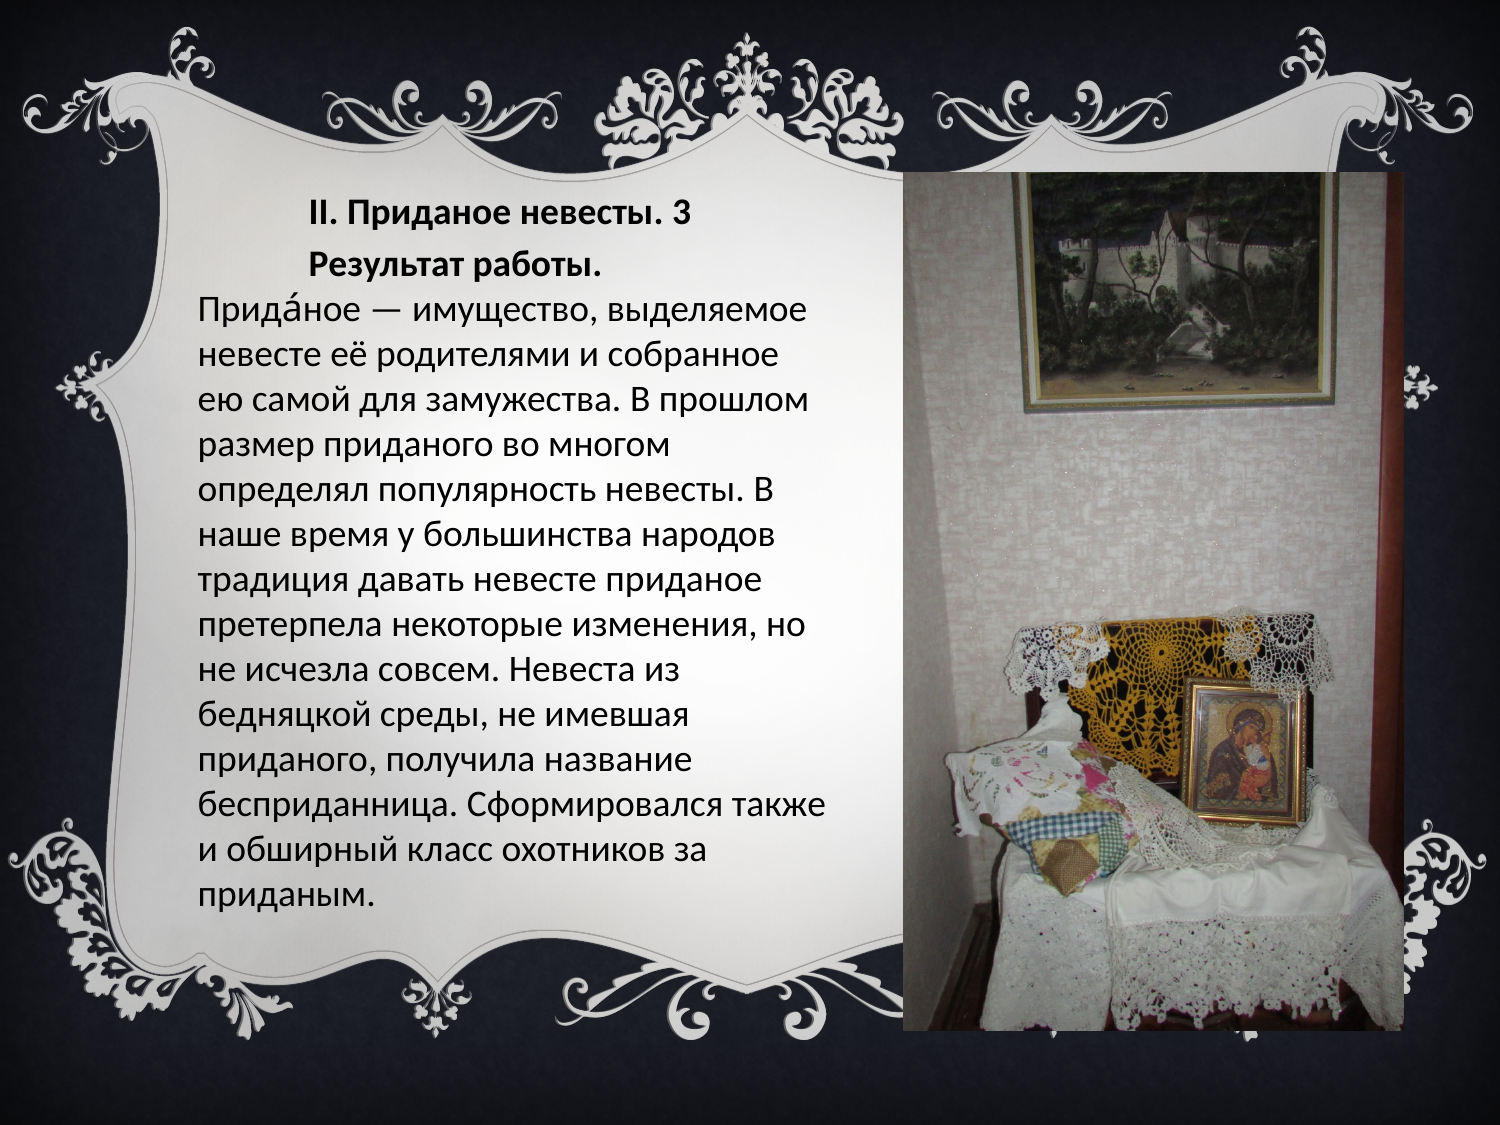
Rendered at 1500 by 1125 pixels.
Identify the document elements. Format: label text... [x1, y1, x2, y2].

picture [0, 0, 1500, 1125]
text_box II. Приданое невесты. 3 Результат работы. Прида́ное — имущество, выделяемое невесте её родителями и собранное ею самой для замужества. В прошлом размер приданого во многом определял популярность невесты. В наше время у большинства народов традиция давать невесте приданое претерпела некоторые изменения, но не исчезла совсем. Невеста из бедняцкой среды, не имевшая приданого, получила название бесприданница. Сформировался также и обширный класс охотников за приданым. [183, 172, 845, 921]
